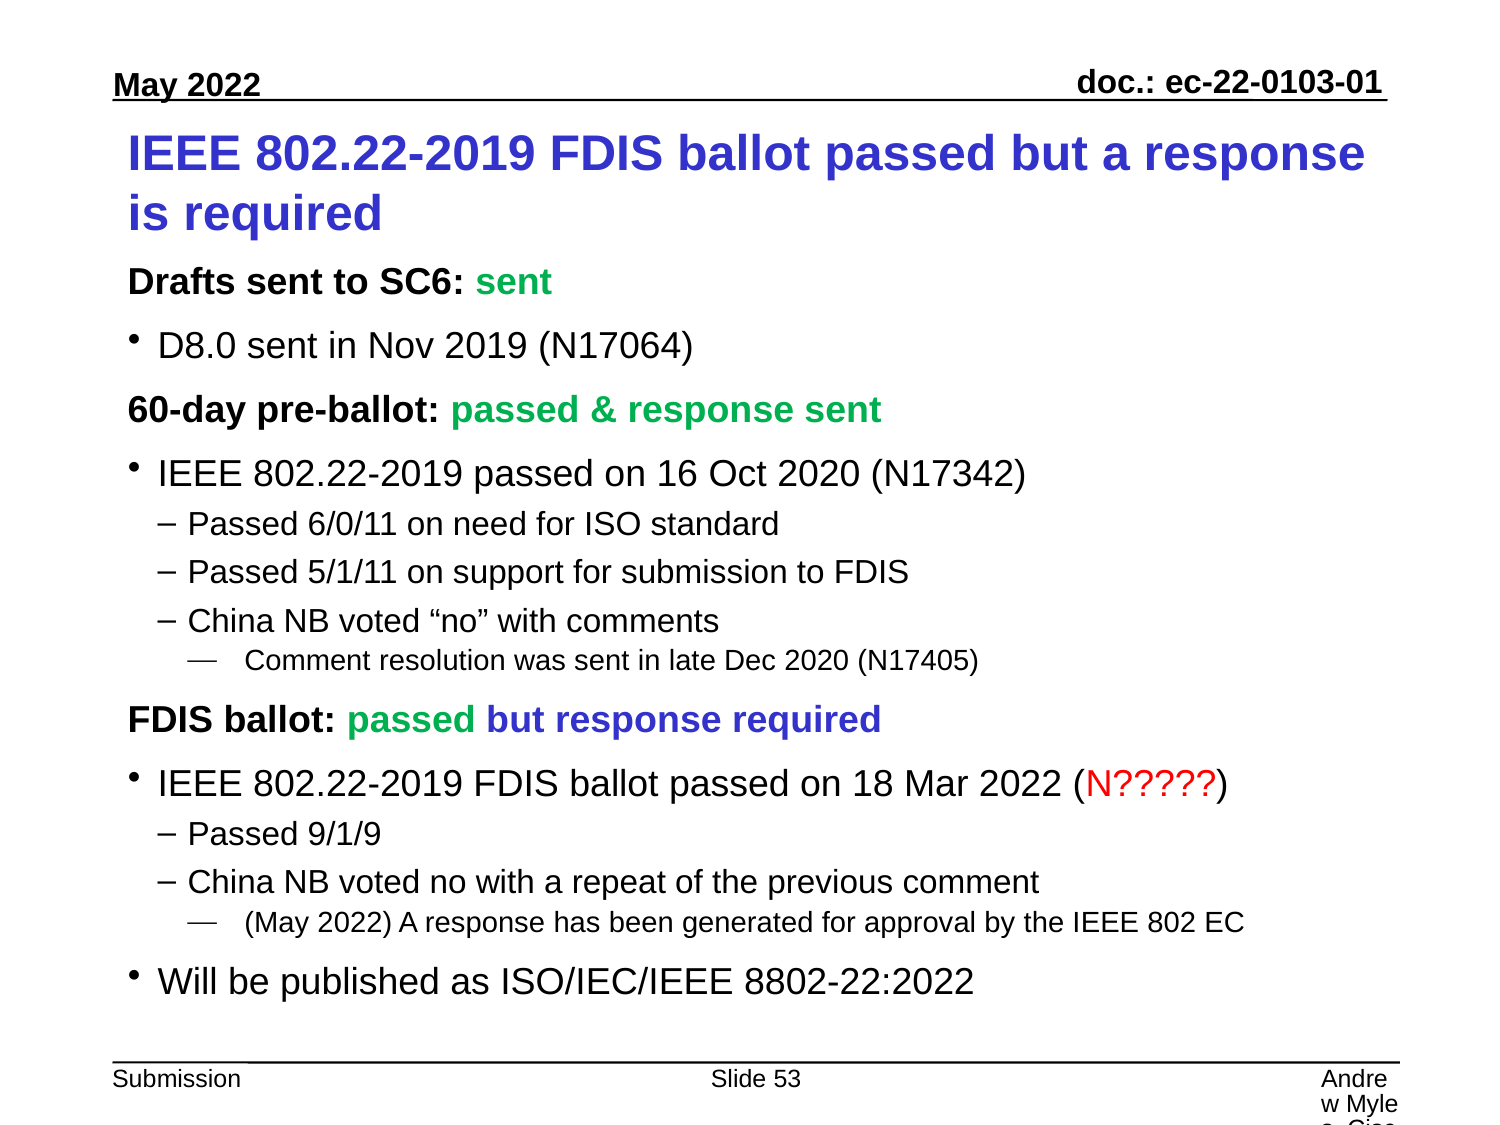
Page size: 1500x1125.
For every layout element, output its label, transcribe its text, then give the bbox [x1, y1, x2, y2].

footer Andrew Myles, Cisco [1320, 1061, 1402, 1093]
list Drafts sent to SC6: sent D8.0 sent in Nov 2019 (N17064) 60-day pre-ballot: passed & response sent IEEE 802.22-2019 passed on 16 Oct 2020 (N17342) Passed 6/0/11 on need for ISO standard Passed 5/1/11 on support for submission to FDIS China NB voted “no” with comments Comment resolution was sent in late Dec 2020 (N17405) FDIS ballot: passed but response required IEEE 802.22-2019 FDIS ballot passed on 18 Mar 2022 (N?????) Passed 9/1/9 China NB voted no with a repeat of the previous comment (May 2022) A response has been generated for approval by the IEEE 802 EC Will be published as ISO/IEC/IEEE 8802-22:2022 [112, 249, 1388, 925]
title IEEE 802.22-2019 FDIS ballot passed but a response is required [112, 112, 1388, 249]
slide_number Slide 53 [709, 1061, 803, 1093]
